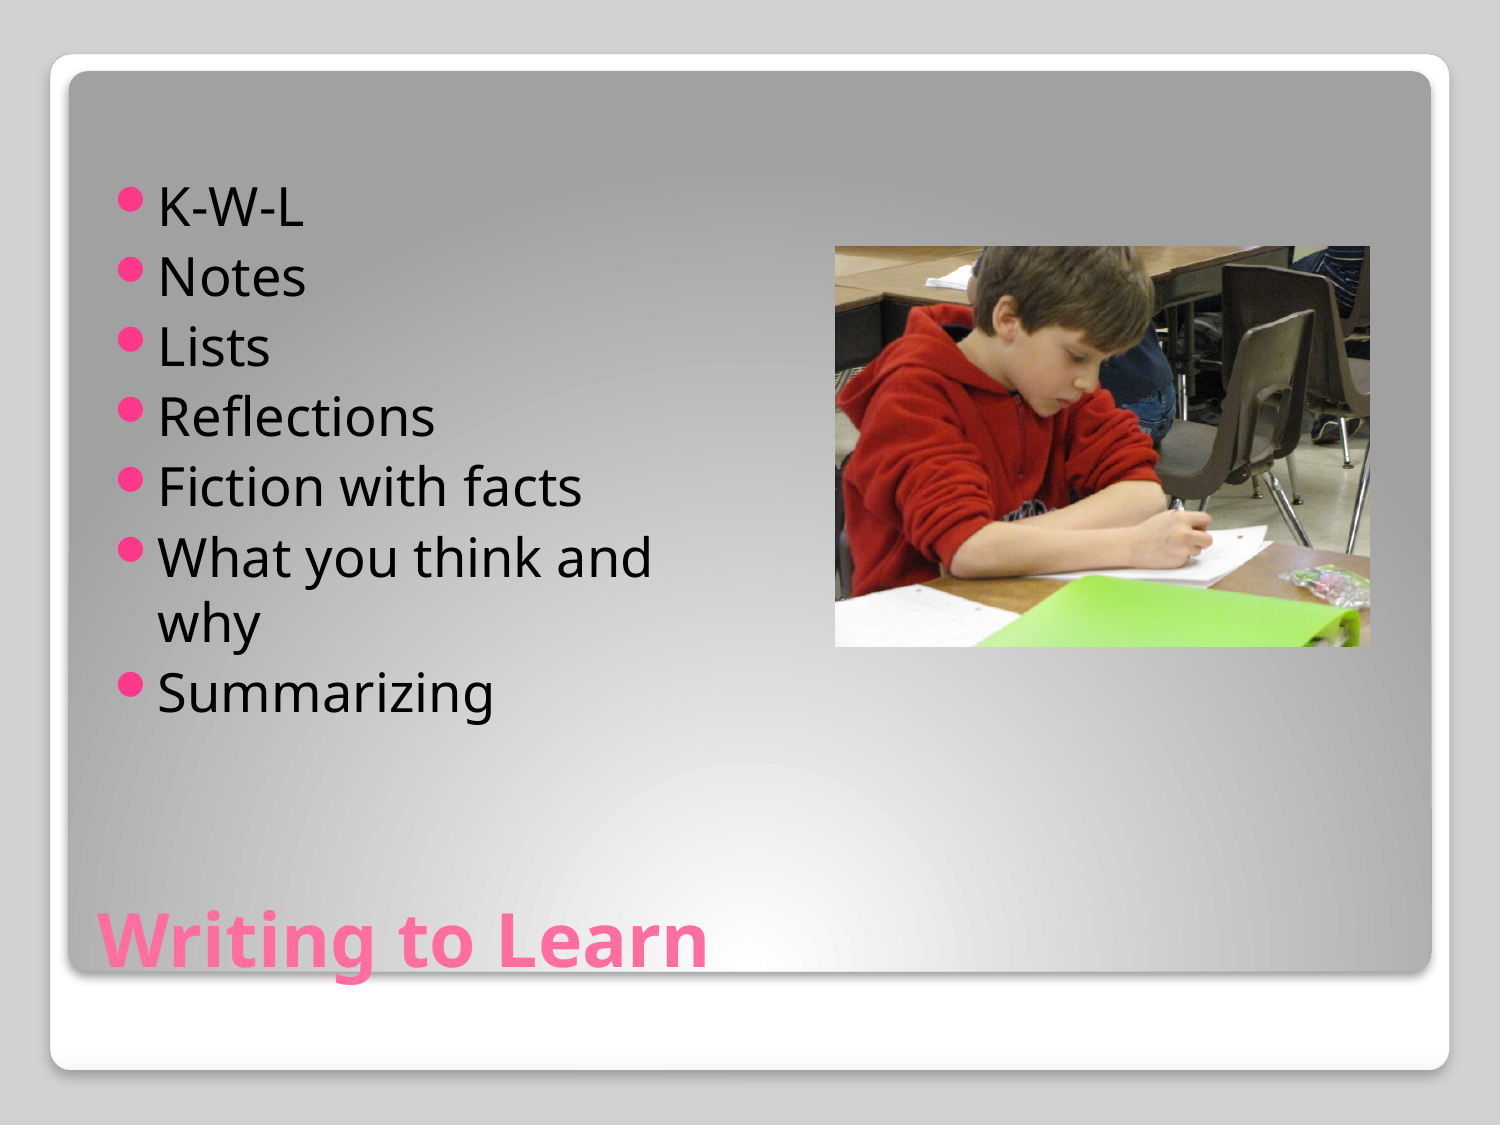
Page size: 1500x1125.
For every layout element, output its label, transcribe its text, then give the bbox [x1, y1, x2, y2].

title Writing to Learn [82, 817, 1425, 991]
list K-W-L Notes Lists Reflections Fiction with facts What you think and why Summarizing [84, 86, 730, 807]
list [835, 246, 1370, 648]
